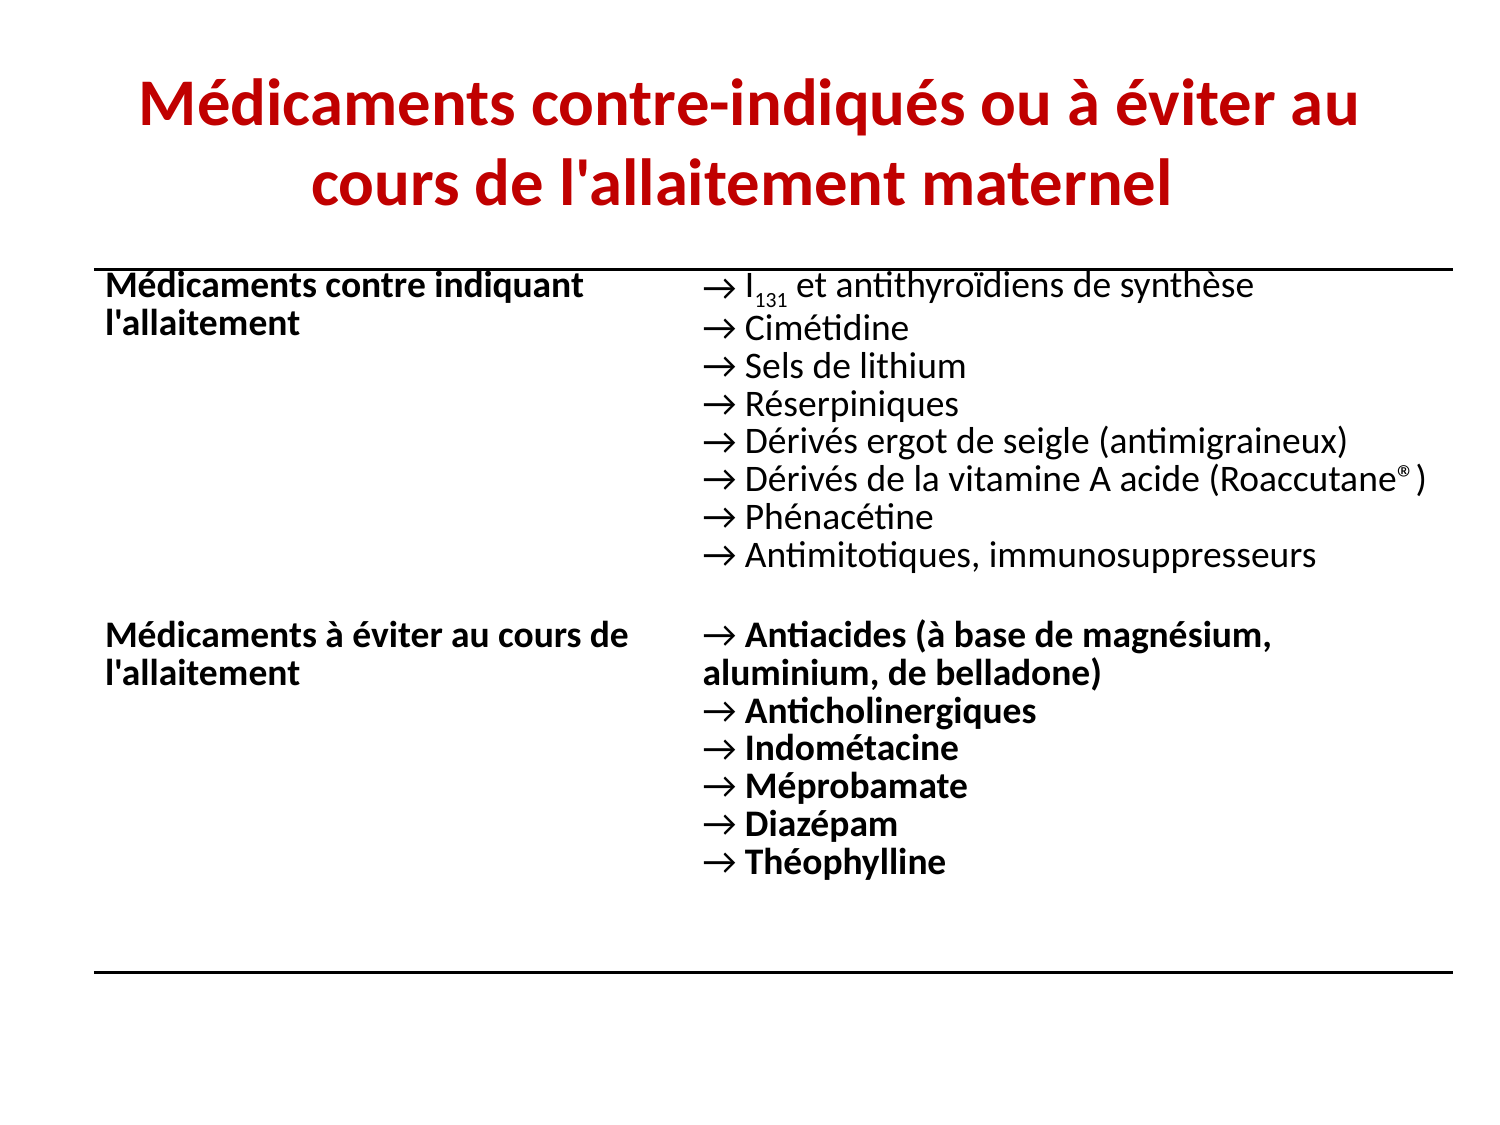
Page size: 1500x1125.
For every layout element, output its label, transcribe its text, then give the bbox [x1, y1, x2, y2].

table_cell Médicaments à éviter au cours de l'allaitement [94, 619, 691, 971]
table_header Médicaments contre indiquant l'allaitement [94, 271, 691, 619]
table_cell Antiacides (à base de magnésium, aluminium, de belladone) Anticholinergiques Indométacine Méprobamate Diazépam Théophylline [691, 619, 1453, 971]
table_header I131 et antithyroïdiens de synthèse Cimétidine Sels de lithium Réserpiniques Dérivés ergot de seigle (antimigraineux) Dérivés de la vitamine A acide (Roaccutane®) Phénacétine Antimitotiques, immunosuppresseurs [691, 271, 1453, 619]
title Médicaments contre-indiqués ou à éviter au cours de l'allaitement maternel [74, 44, 1426, 233]
